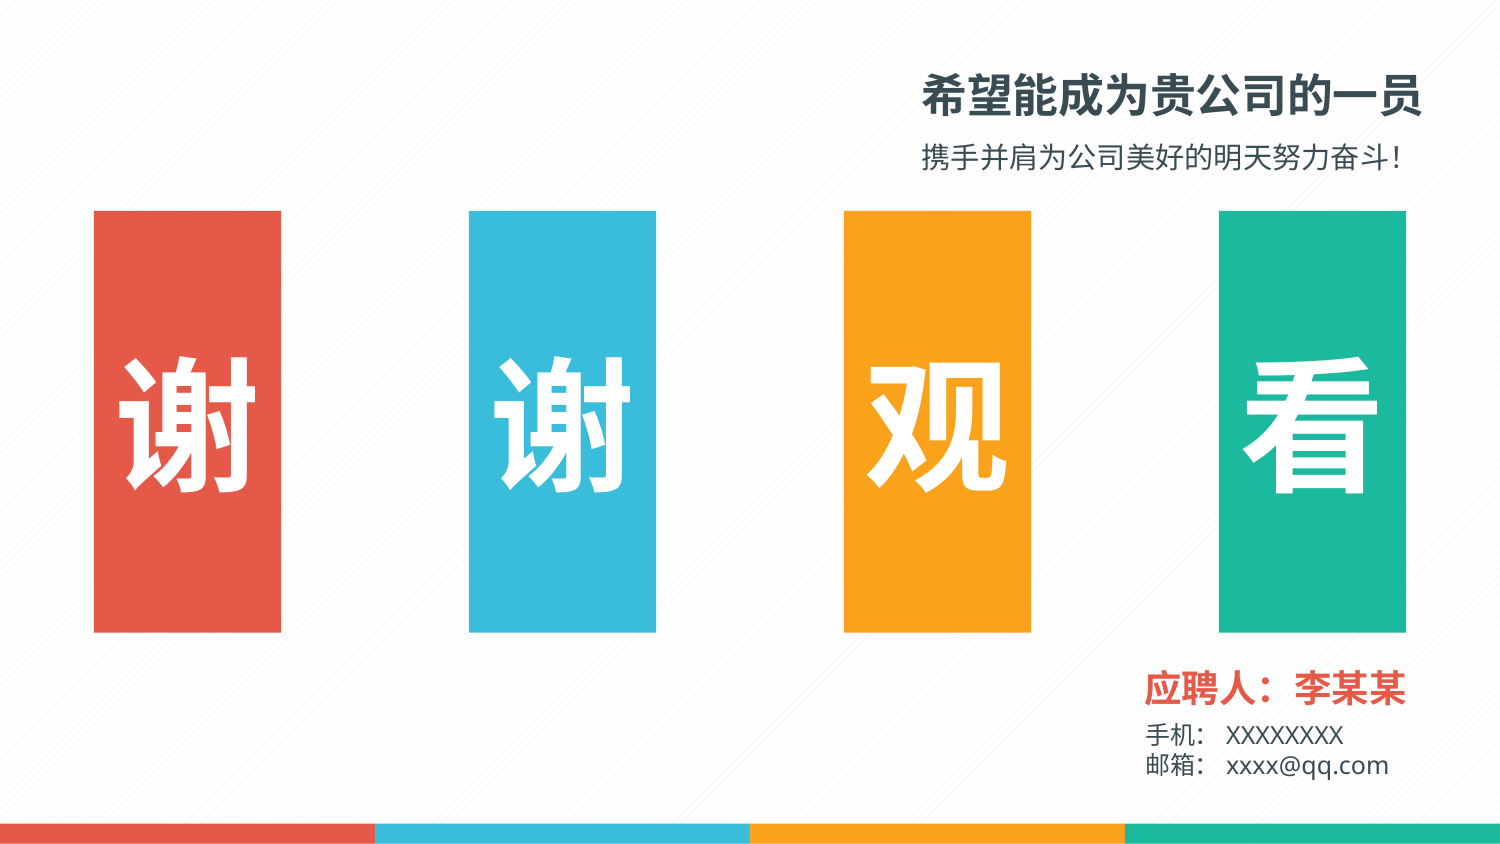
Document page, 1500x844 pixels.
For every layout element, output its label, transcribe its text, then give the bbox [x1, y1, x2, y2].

text_box 希望能成为贵公司的一员 携手并肩为公司美好的明天努力奋斗！ [906, 32, 1440, 182]
text_box 观 [842, 209, 1033, 635]
text_box 谢 [467, 209, 658, 635]
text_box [0, 823, 1500, 844]
text_box [0, 0, 1500, 822]
text_box 谢 [92, 209, 283, 635]
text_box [1127, 657, 1424, 789]
text_box 看 [1217, 209, 1408, 635]
